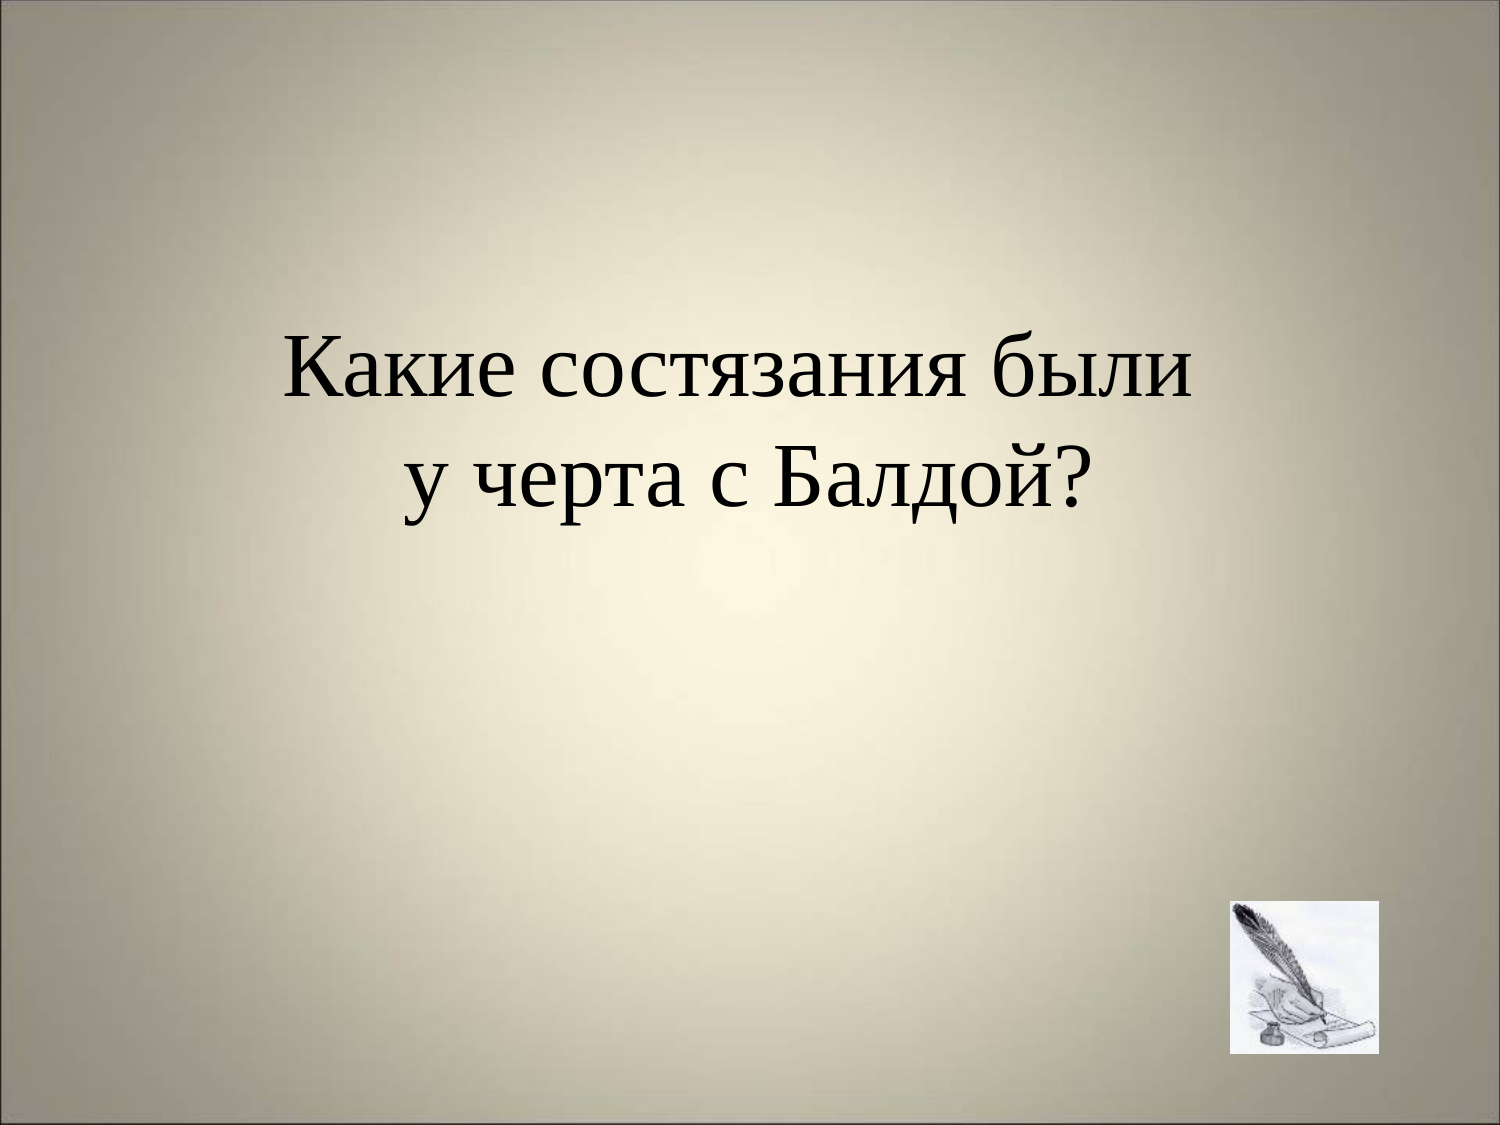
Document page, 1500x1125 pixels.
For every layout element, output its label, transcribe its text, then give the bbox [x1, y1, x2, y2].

picture [0, 0, 1500, 1125]
title Какие состязания были у черта с Балдой? [74, 44, 1426, 786]
